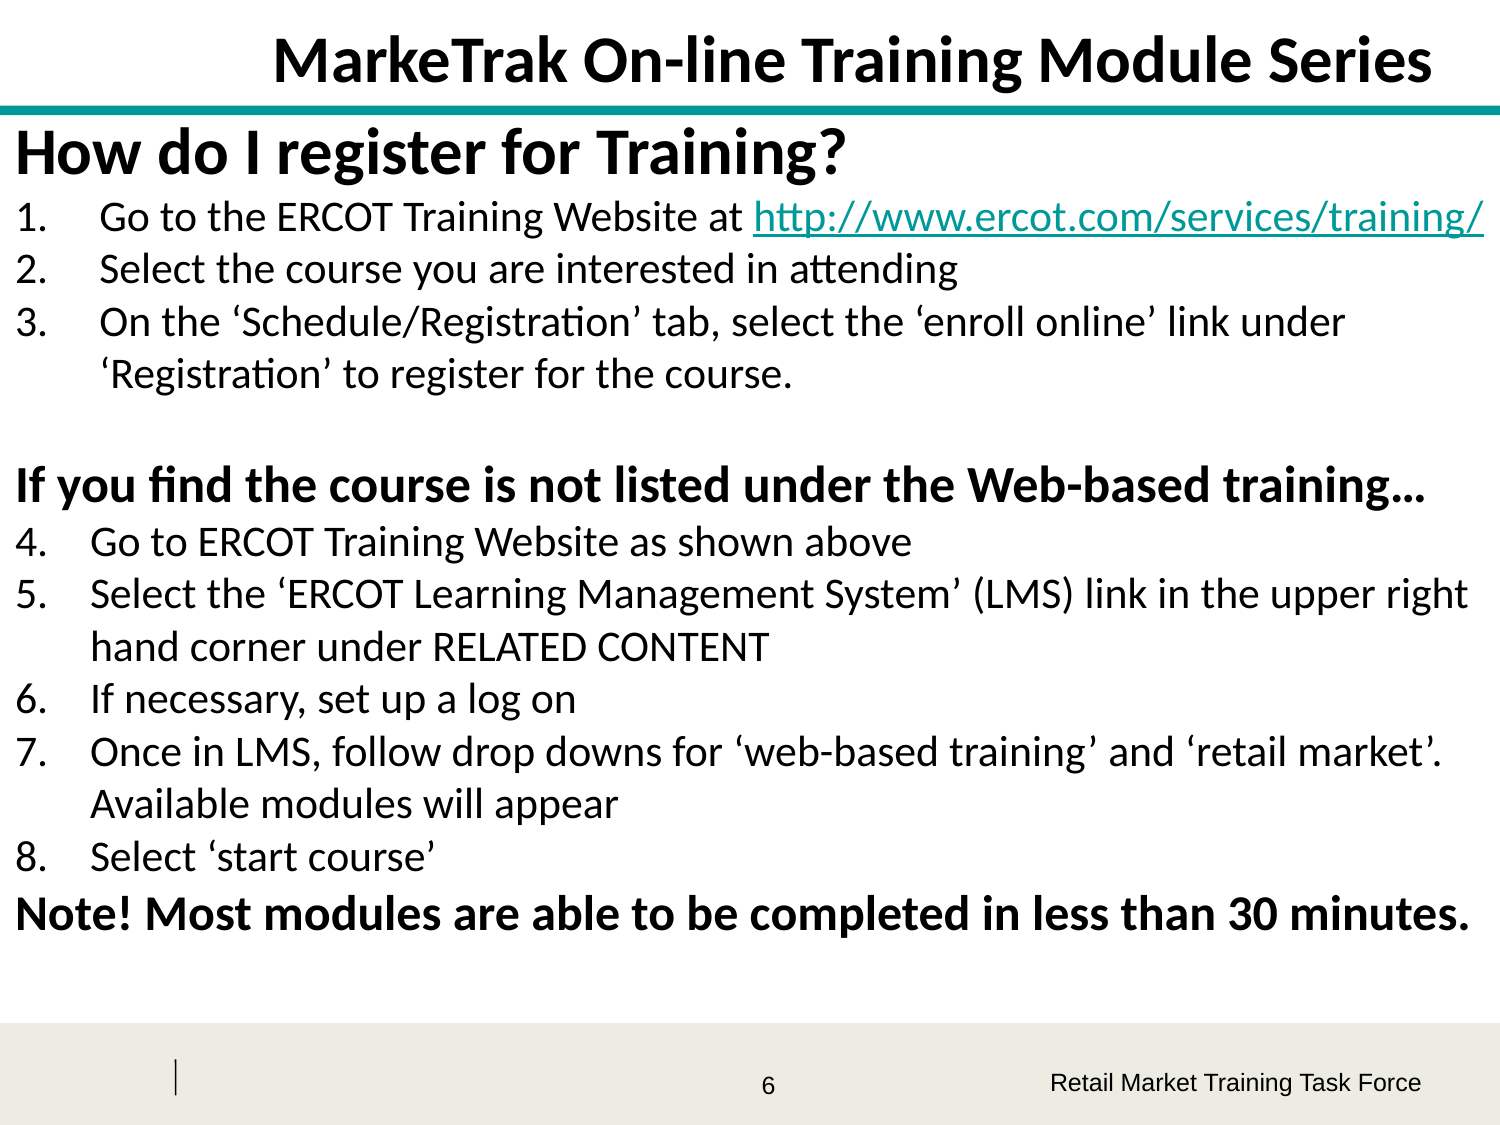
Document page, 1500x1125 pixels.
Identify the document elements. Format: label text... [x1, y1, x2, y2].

list How do I register for Training? Go to the ERCOT Training Website at http://www.ercot.com/services/training/ Select the course you are interested in attending On the ‘Schedule/Registration’ tab, select the ‘enroll online’ link under ‘Registration’ to register for the course. If you find the course is not listed under the Web-based training… Go to ERCOT Training Website as shown above Select the ‘ERCOT Learning Management System’ (LMS) link in the upper right hand corner under RELATED CONTENT If necessary, set up a log on Once in LMS, follow drop downs for ‘web-based training’ and ‘retail market’. Available modules will appear Select ‘start course’ Note! Most modules are able to be completed in less than 30 minutes. [0, 99, 1500, 1038]
footer Retail Market Training Task Force [1024, 1059, 1438, 1125]
title MarkeTrak On-line Training Module Series [24, 0, 1451, 99]
